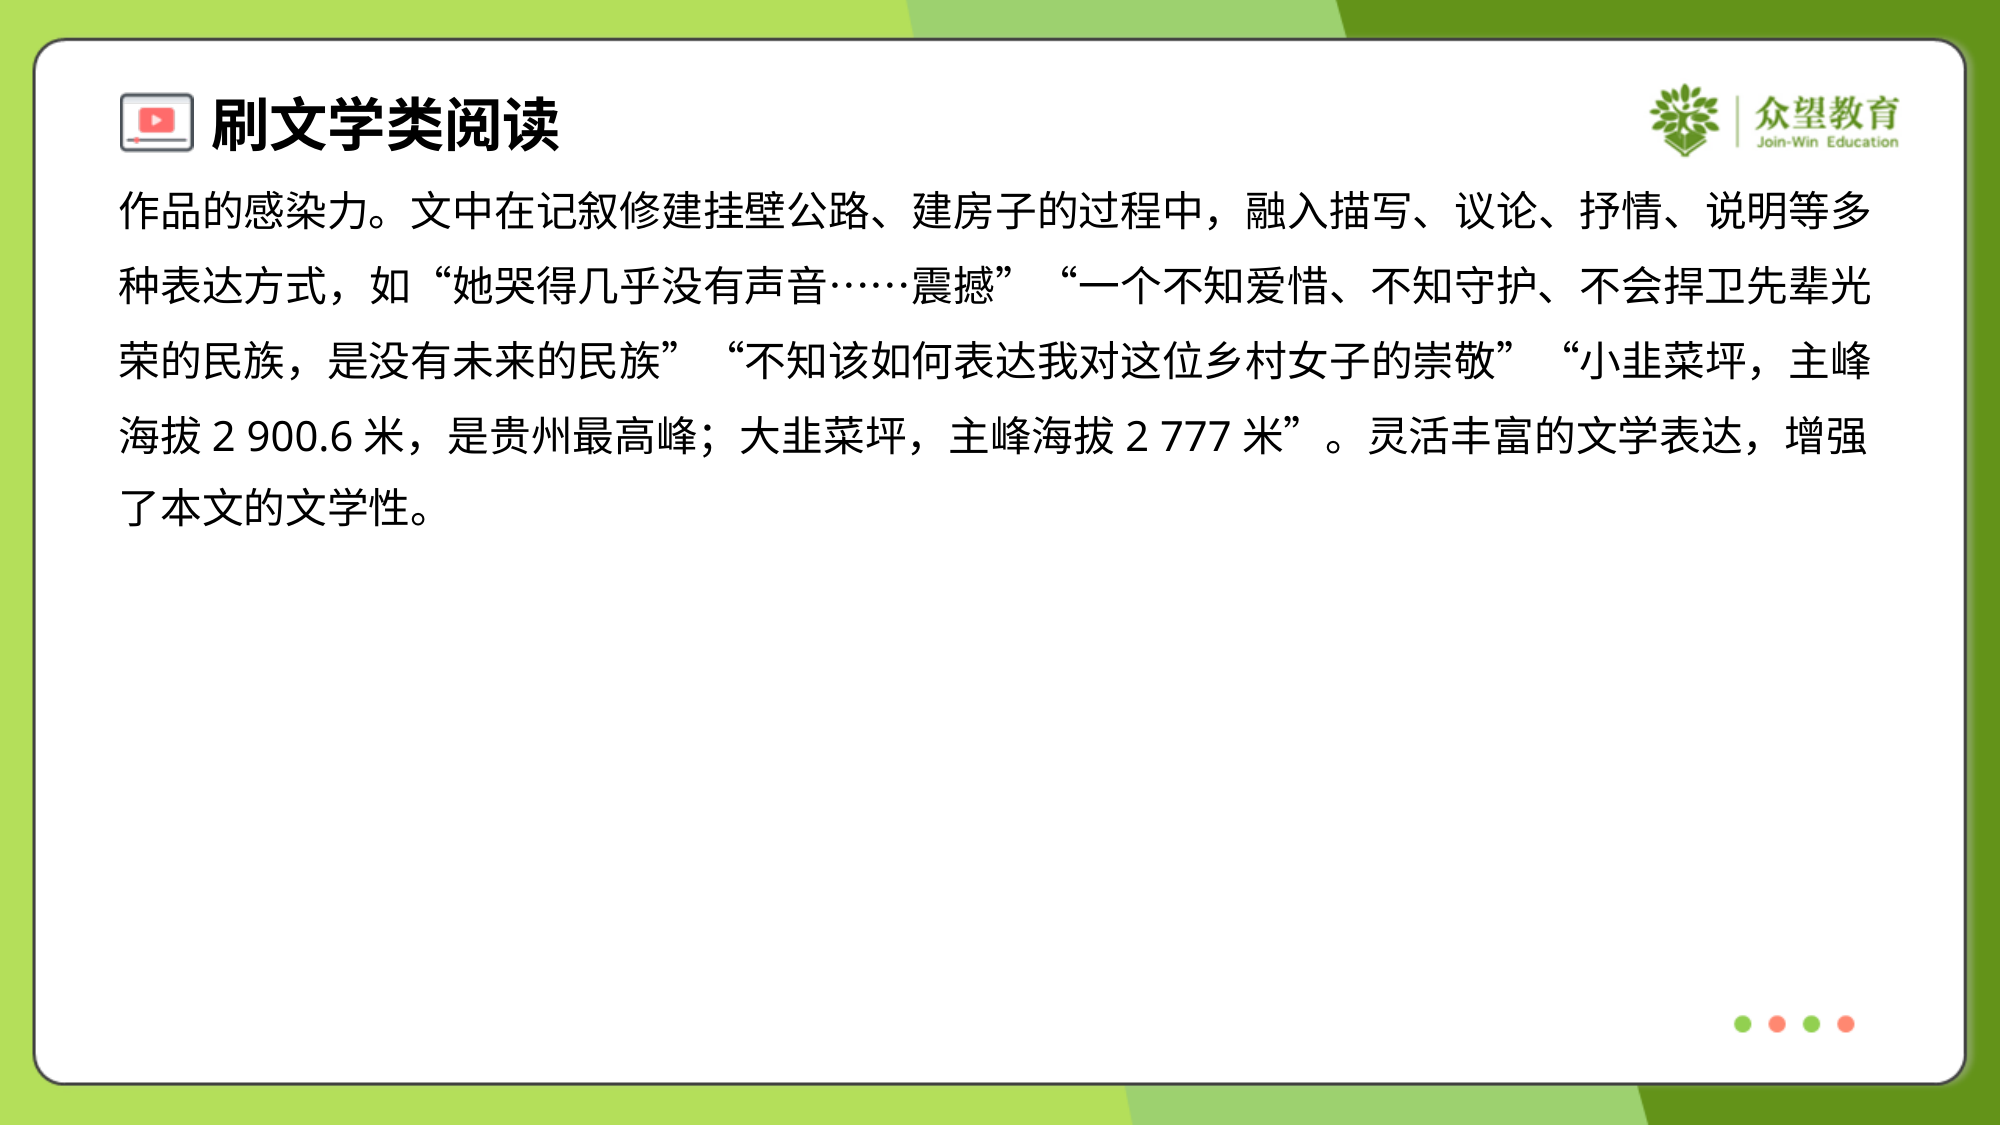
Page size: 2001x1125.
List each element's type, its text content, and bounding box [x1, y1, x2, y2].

text_box 作品的感染力。文中在记叙修建挂壁公路、建房子的过程中，融入描写、议论、抒情、说明等多 种表达方式，如“她哭得几乎没有声音……震撼”“一个不知爱惜、不知守护、不会捍卫先辈光 荣的民族，是没有未来的民族”“不知该如何表达我对这位乡村女子的崇敬”“小韭菜坪，主峰 海拔2 900.6米，是贵州最高峰；大韭菜坪，主峰海拔2 777米”。灵活丰富的文学表达，增强 了本文的文学性。 [118, 159, 1883, 525]
picture [0, 0, 2000, 1125]
